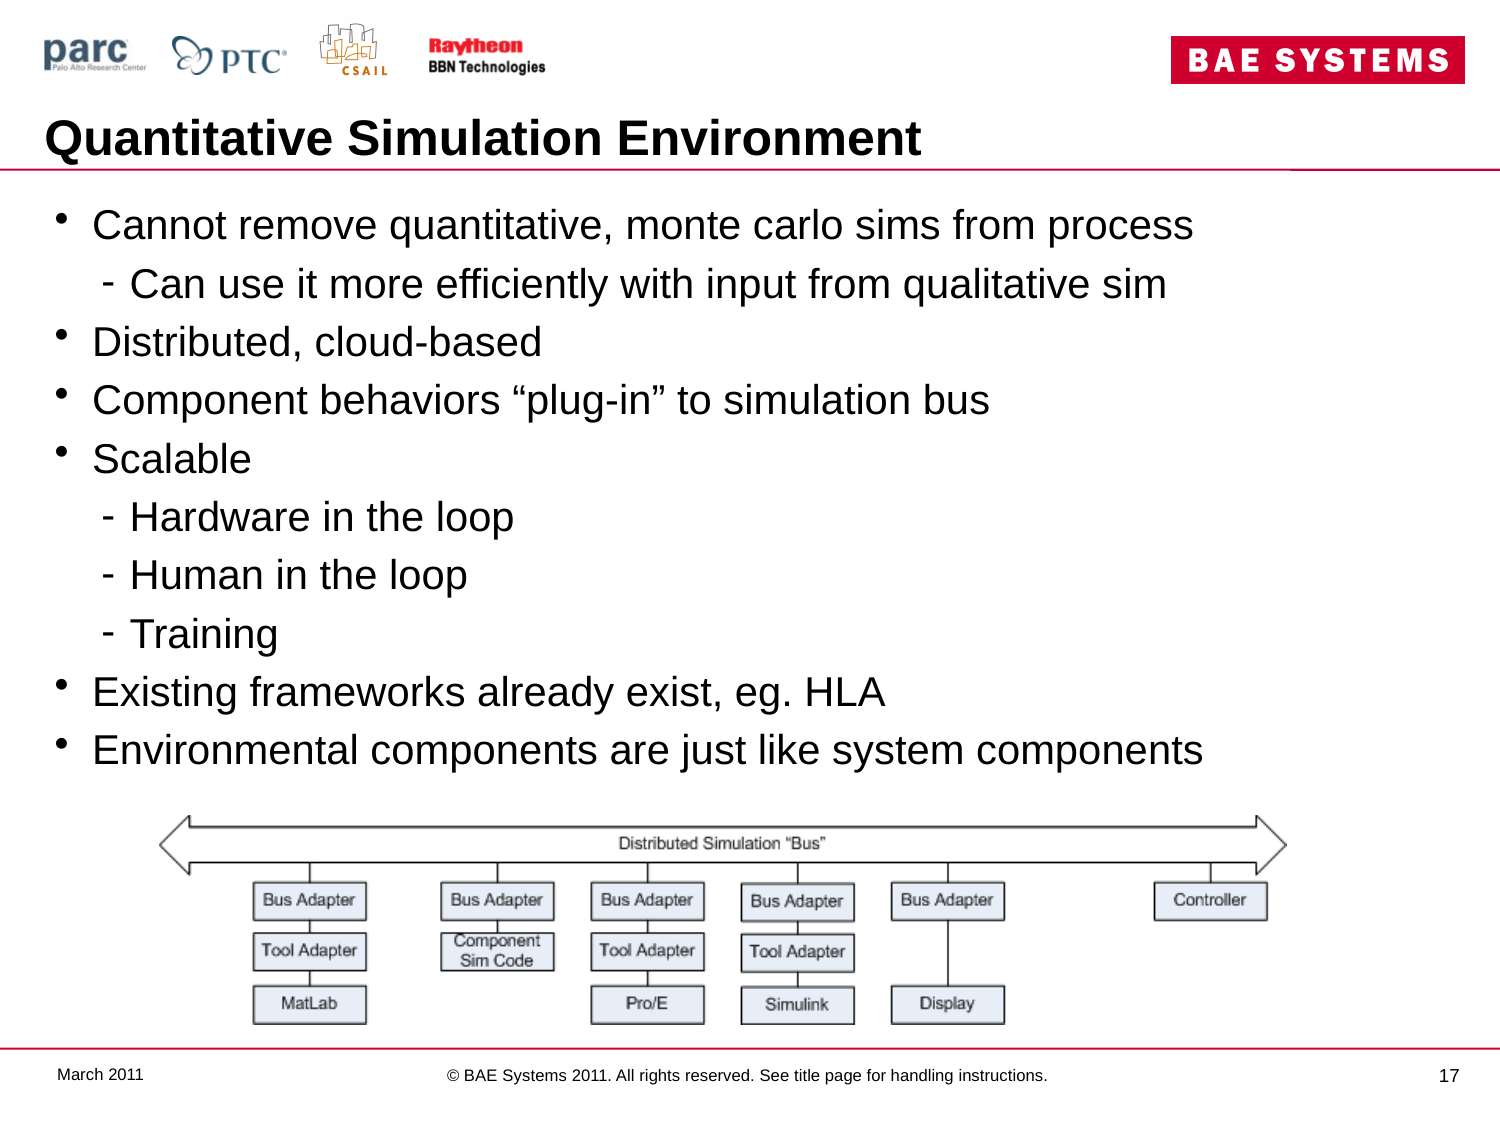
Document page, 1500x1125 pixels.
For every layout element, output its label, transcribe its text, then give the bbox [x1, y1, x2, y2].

slide_number 17 [1124, 1055, 1476, 1109]
picture [172, 36, 287, 73]
picture [423, 30, 551, 73]
picture [44, 39, 147, 71]
picture [1171, 36, 1465, 84]
picture [311, 17, 399, 73]
footer © BAE Systems 2011. All rights reserved. See title page for handling instructions. [374, 1057, 1122, 1112]
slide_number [41, 1055, 393, 1112]
picture [159, 815, 1287, 1025]
title Quantitative Simulation Environment [44, 73, 1405, 168]
list Cannot remove quantitative, monte carlo sims from process Can use it more efficiently with input from qualitative sim Distributed, cloud-based Component behaviors “plug-in” to simulation bus Scalable Hardware in the loop Human in the loop Training Existing frameworks already exist, eg. HLA Environmental components are just like system components [39, 190, 1459, 1038]
